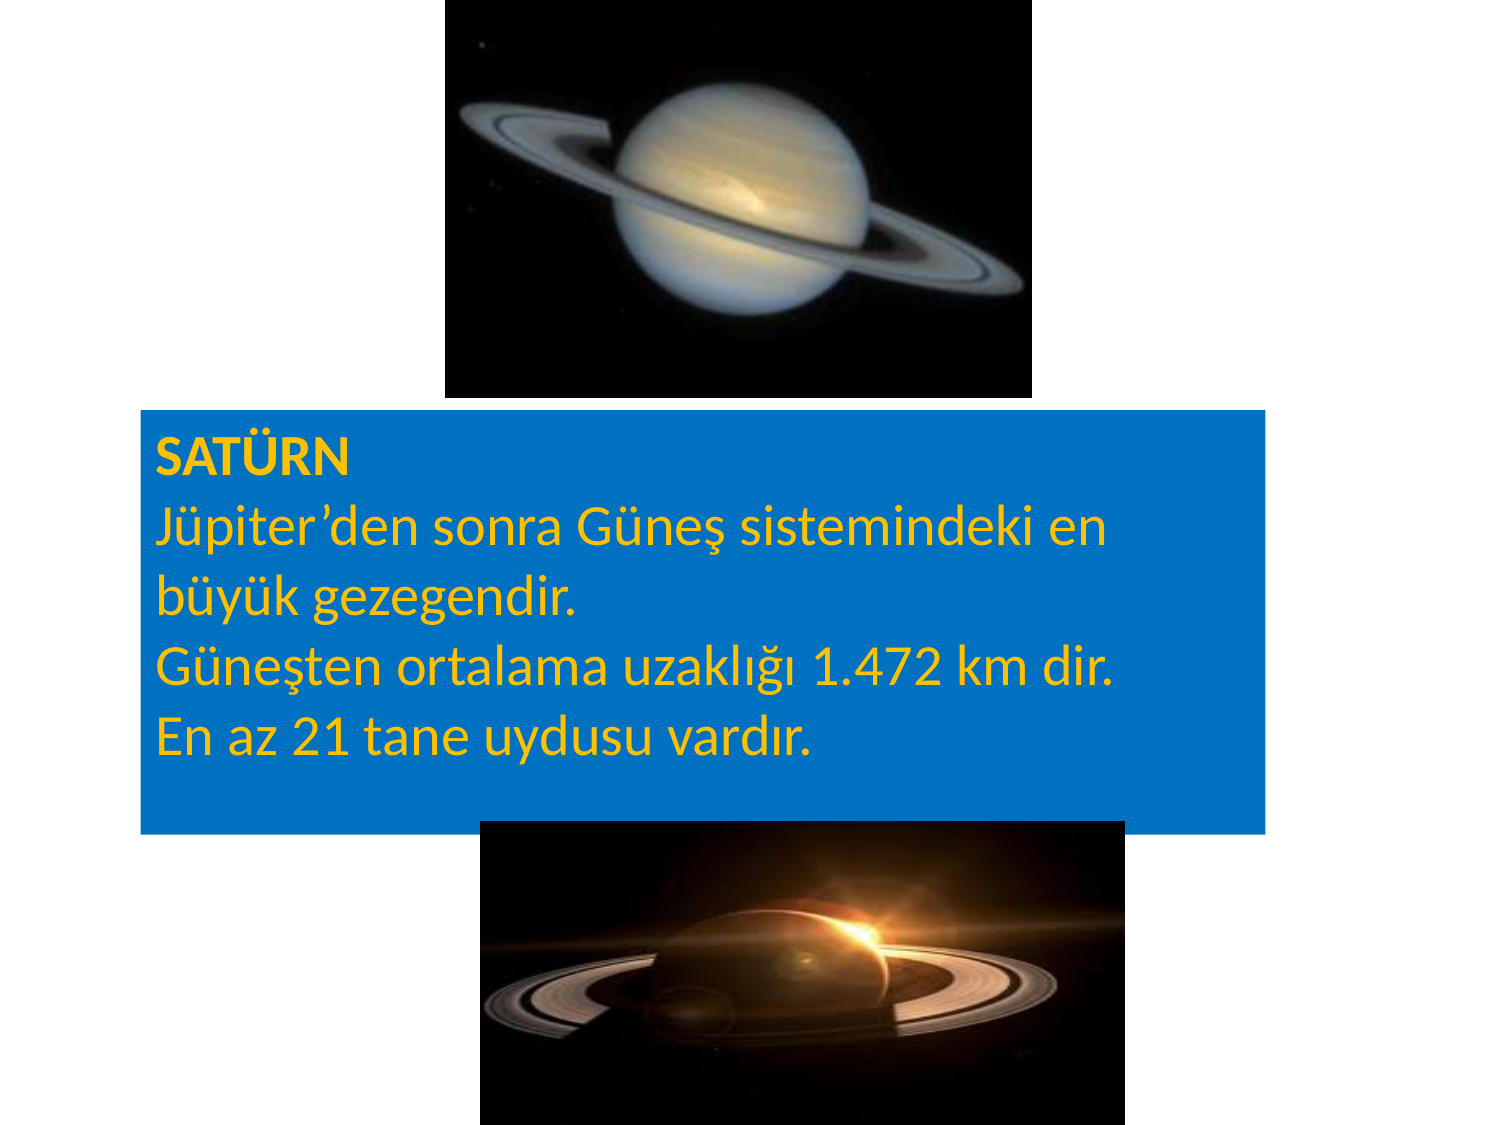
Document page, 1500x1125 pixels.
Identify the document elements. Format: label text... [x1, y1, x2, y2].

picture [480, 821, 1126, 1125]
picture [445, 0, 1032, 398]
text_box SATÜRN Jüpiter’den sonra Güneş sistemindeki en büyük gezegendir. Güneşten ortalama uzaklığı 1.472 km dir. En az 21 tane uydusu vardır. [140, 410, 1266, 835]
